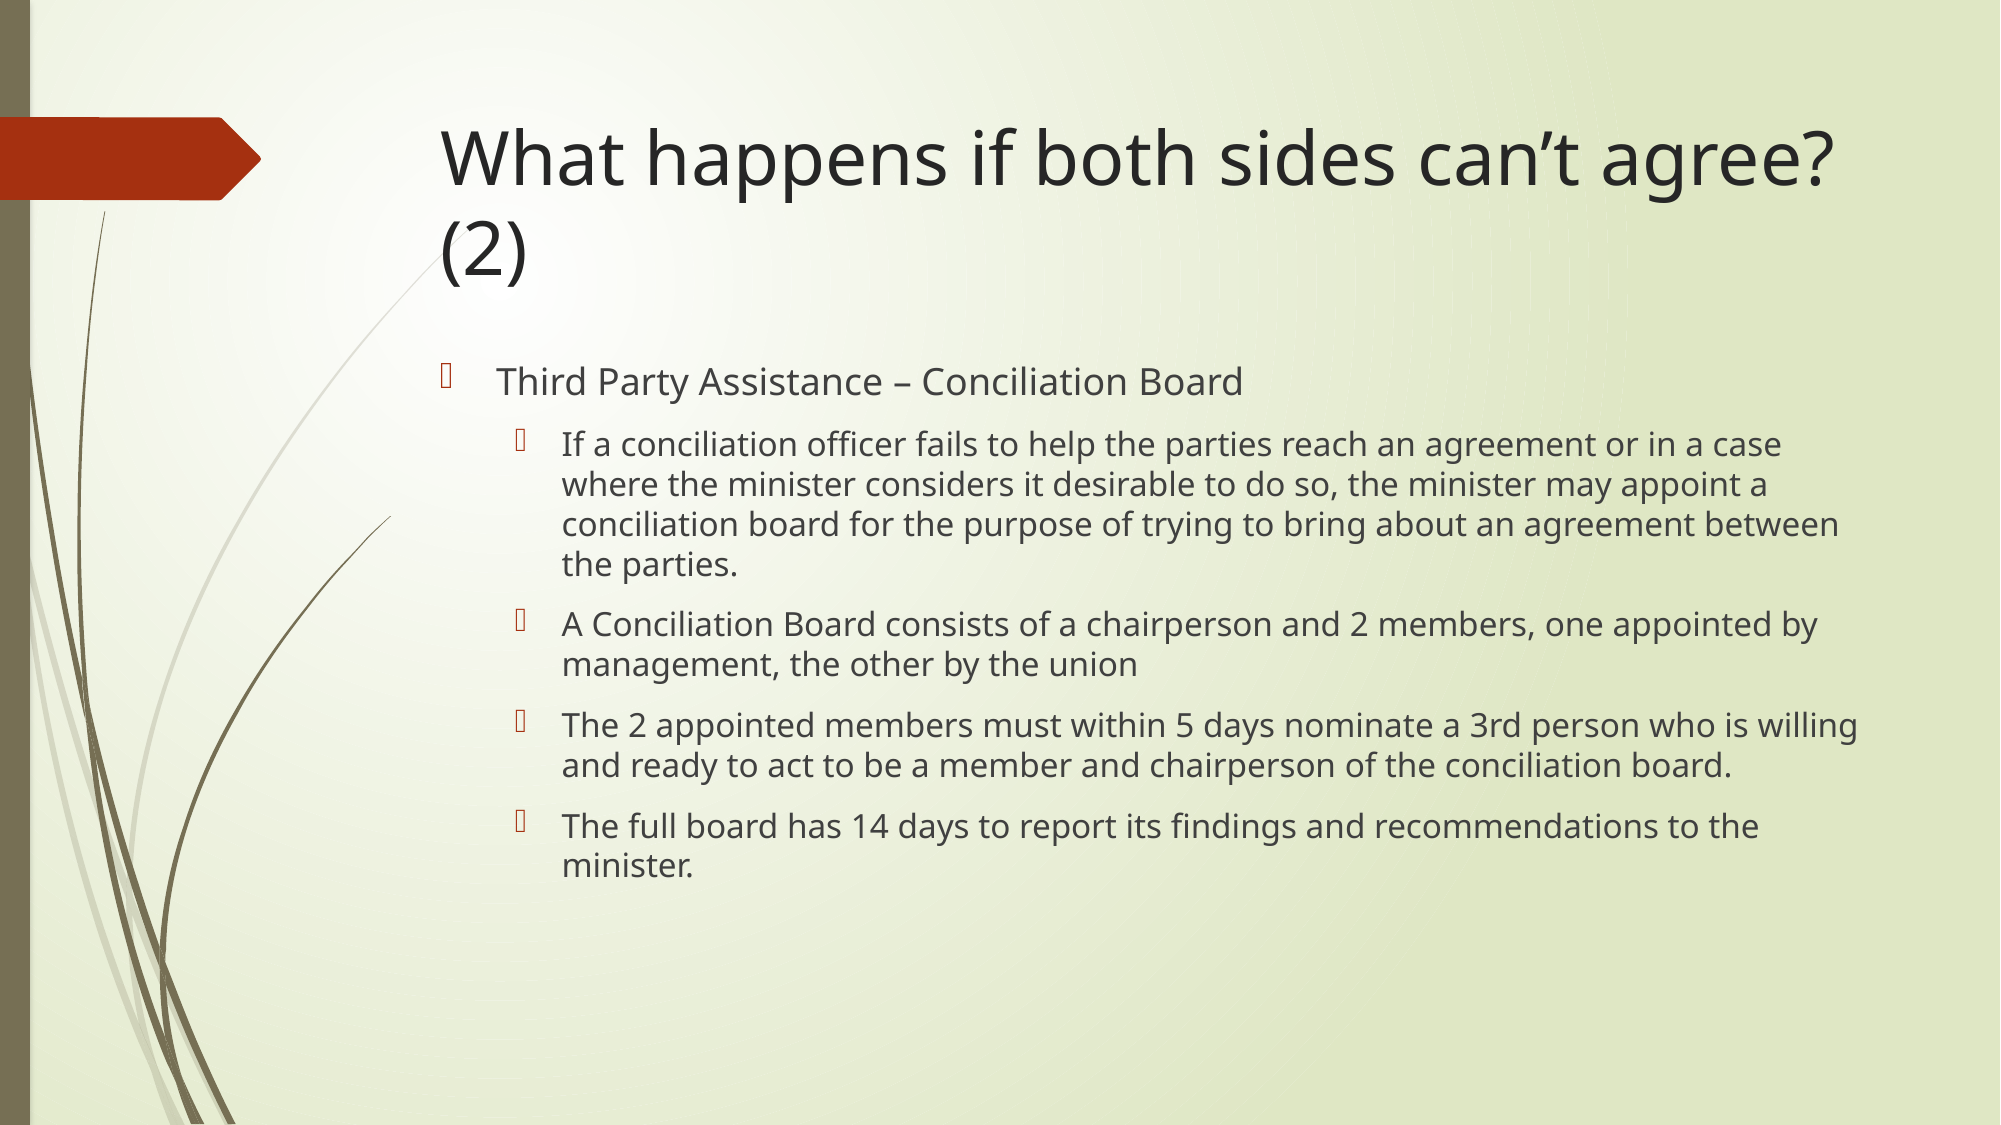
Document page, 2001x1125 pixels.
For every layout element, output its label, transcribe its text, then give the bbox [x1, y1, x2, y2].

title What happens if both sides can’t agree? (2) [425, 102, 1888, 313]
list Third Party Assistance – Conciliation Board If a conciliation officer fails to help the parties reach an agreement or in a case where the minister considers it desirable to do so, the minister may appoint a conciliation board for the purpose of trying to bring about an agreement between the parties. A Conciliation Board consists of a chairperson and 2 members, one appointed by management, the other by the union The 2 appointed members must within 5 days nominate a 3rd person who is willing and ready to act to be a member and chairperson of the conciliation board. The full board has 14 days to report its findings and recommendations to the minister. [424, 350, 1888, 970]
